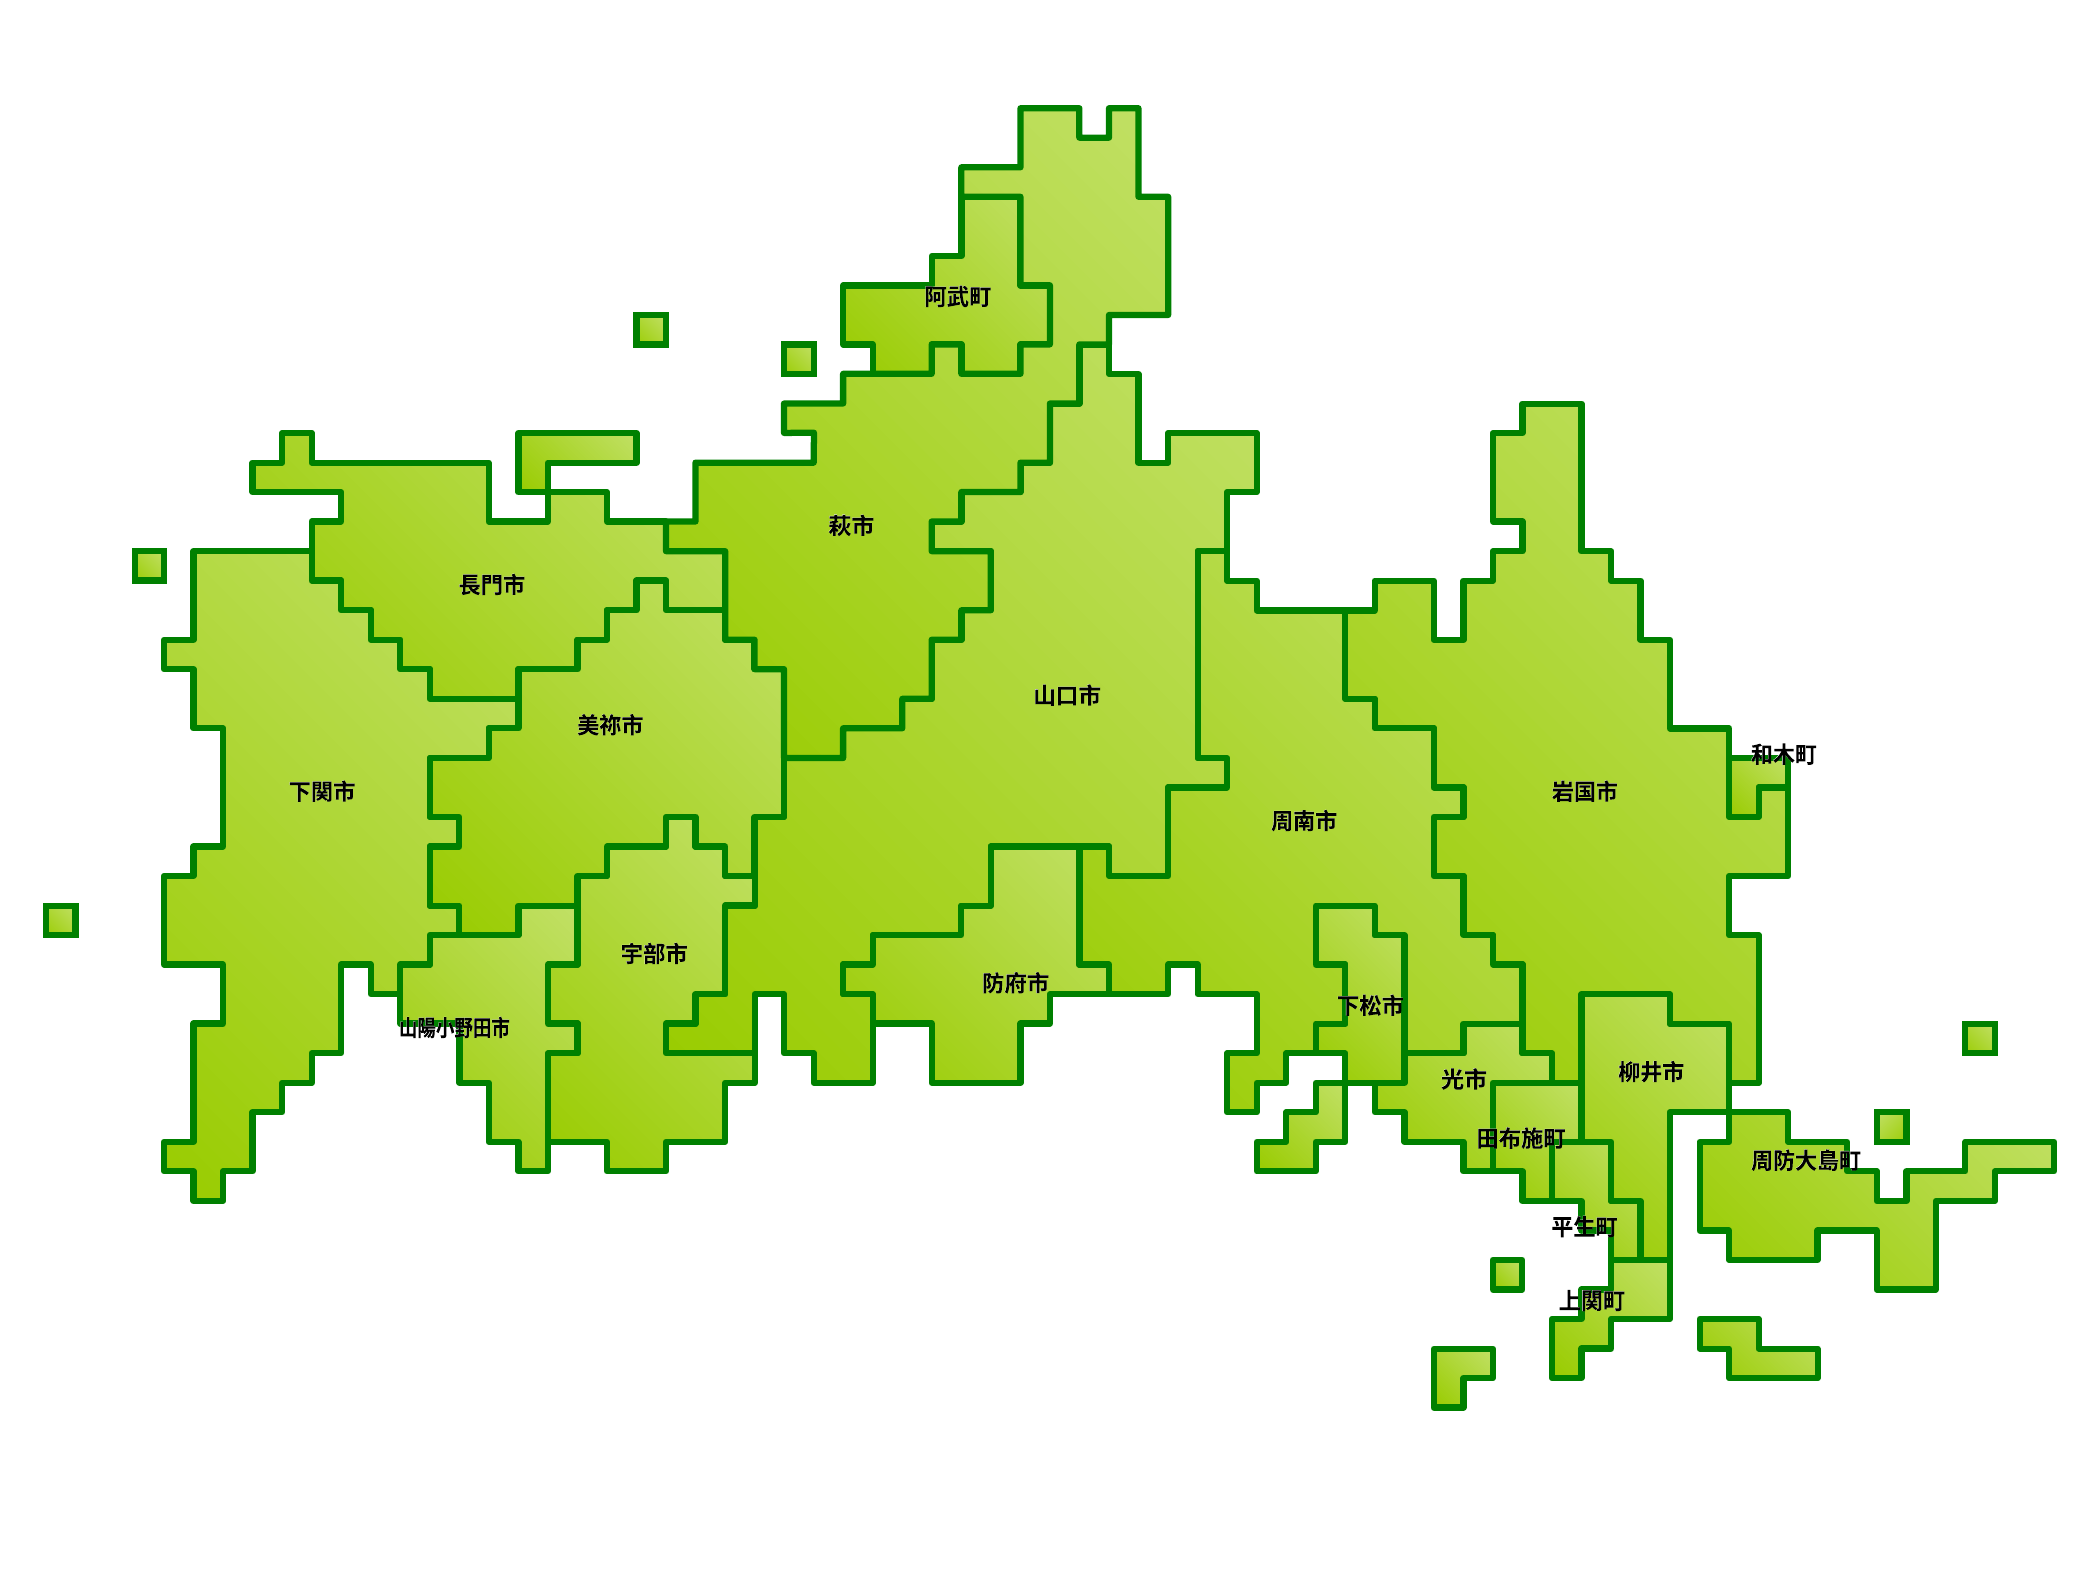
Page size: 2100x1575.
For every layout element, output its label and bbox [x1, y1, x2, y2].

text_box [1337, 993, 1404, 1017]
text_box [289, 779, 355, 803]
text_box [399, 1016, 510, 1039]
text_box [1477, 1126, 1566, 1150]
text_box [983, 971, 1049, 994]
text_box [1034, 683, 1101, 707]
text_box [459, 573, 525, 596]
text_box [1559, 1289, 1625, 1312]
text_box [828, 513, 874, 537]
text_box [1271, 809, 1337, 832]
text_box [925, 285, 992, 308]
text_box [1441, 1067, 1487, 1090]
text_box [577, 713, 643, 736]
text_box [45, 107, 2055, 1408]
text_box [621, 942, 688, 965]
text_box [1551, 1215, 1618, 1238]
text_box [1750, 742, 1817, 766]
text_box [1750, 1148, 1861, 1172]
text_box [1551, 779, 1618, 803]
text_box [1618, 1060, 1684, 1083]
